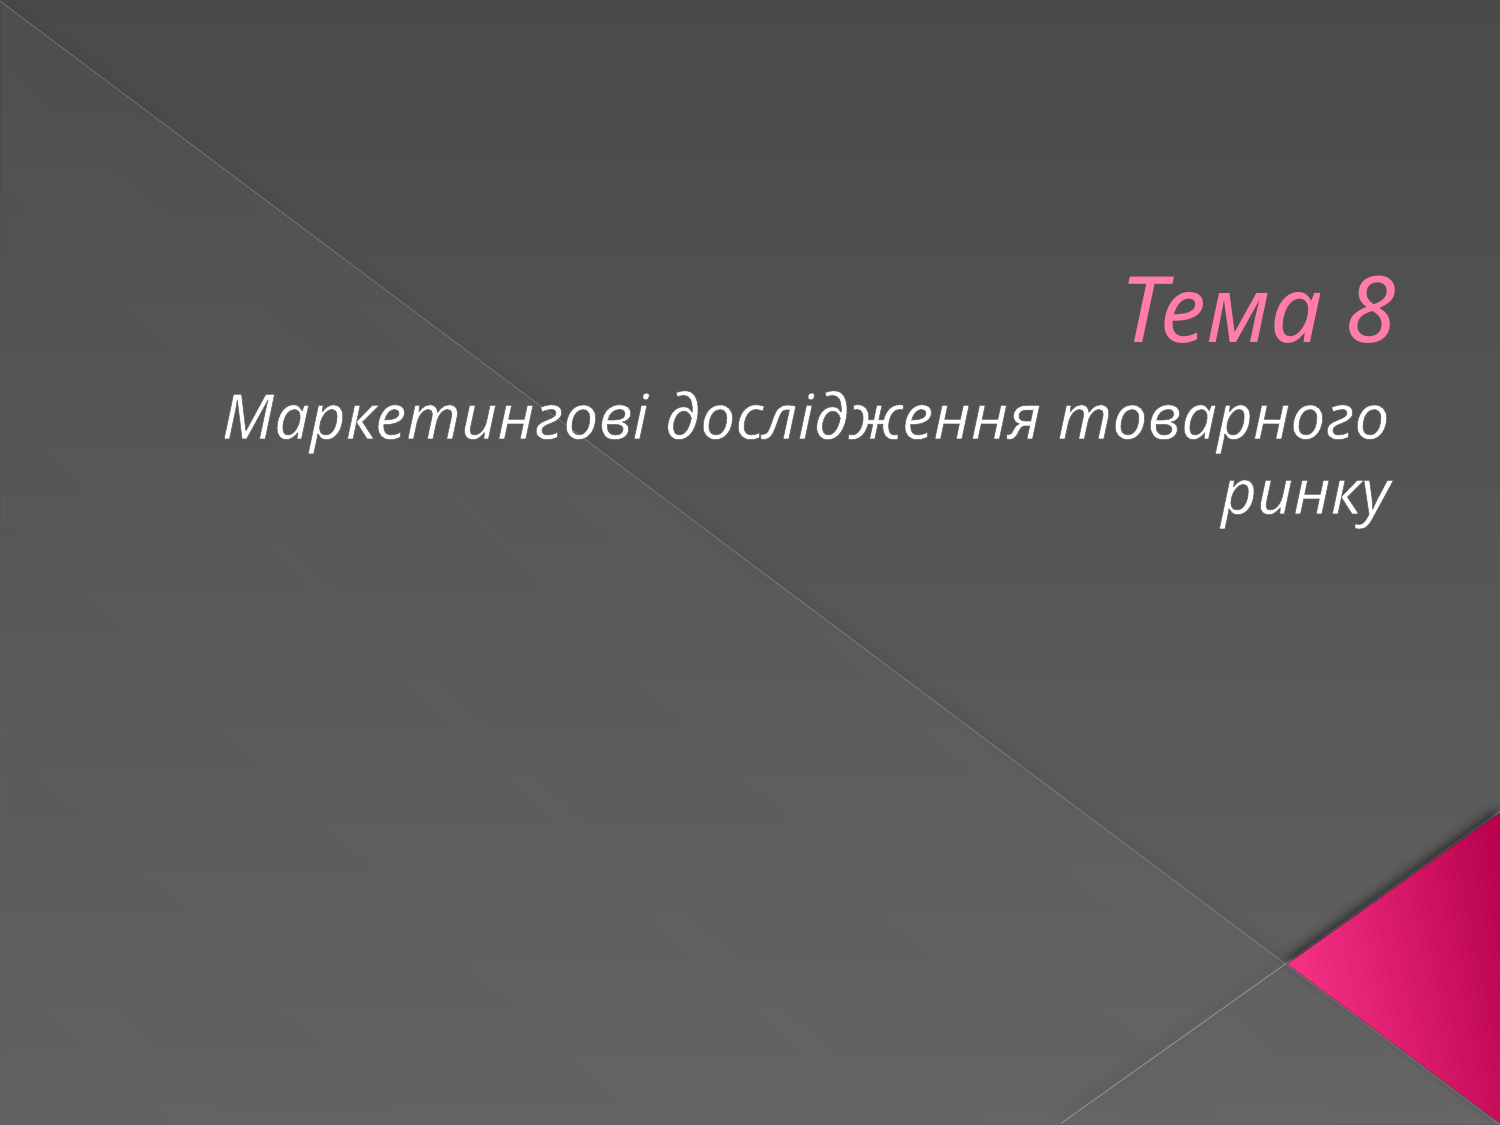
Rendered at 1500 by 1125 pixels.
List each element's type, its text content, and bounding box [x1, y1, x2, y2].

title Тема 8 [88, 127, 1412, 369]
subtitle Маркетингові дослідження товарного ринку [88, 369, 1412, 657]
